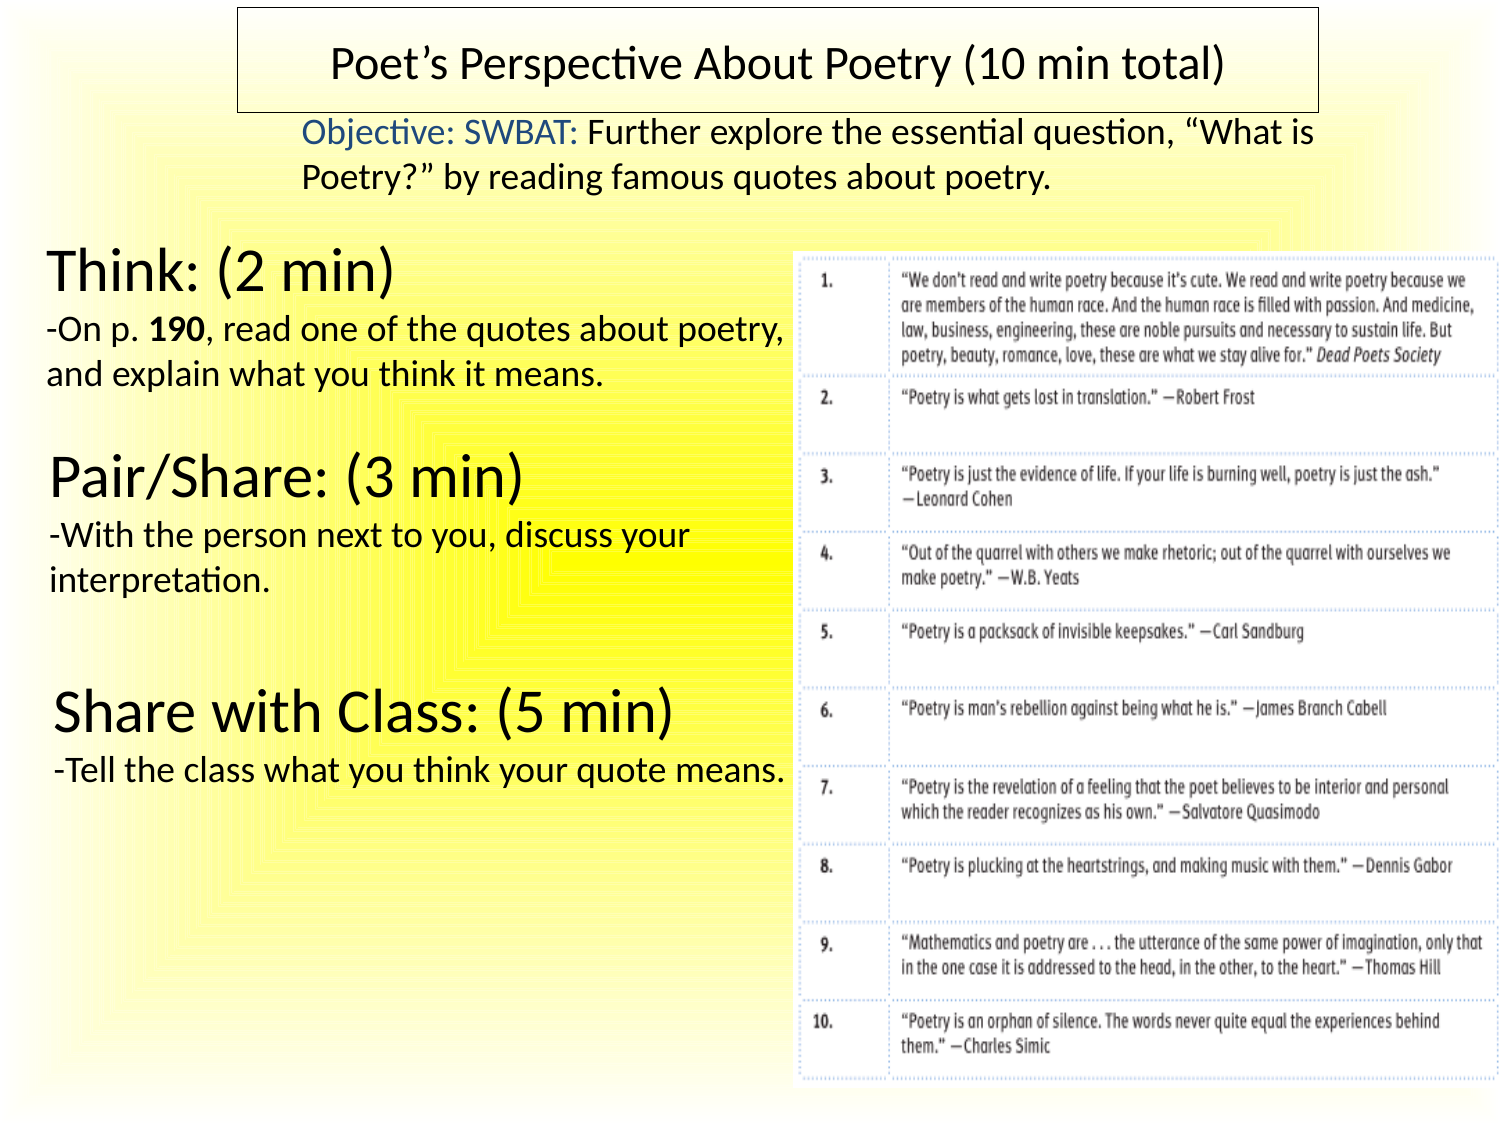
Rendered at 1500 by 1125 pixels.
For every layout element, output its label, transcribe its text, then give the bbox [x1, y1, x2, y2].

text_box Share with Class: (5 min) -Tell the class what you think your quote means. [38, 662, 787, 843]
title Poet’s Perspective About Poetry (10 min total) [237, 7, 1319, 99]
text_box Pair/Share: (3 min) -With the person next to you, discuss your interpretation. [34, 428, 715, 653]
text_box Objective: SWBAT: Further explore the essential question, “What is Poetry?” by reading famous quotes about poetry. [108, 99, 1450, 249]
picture [793, 251, 1500, 1088]
text_box Think: (2 min) -On p. 190, read one of the quotes about poetry, and explain what you think it means. [31, 221, 809, 446]
